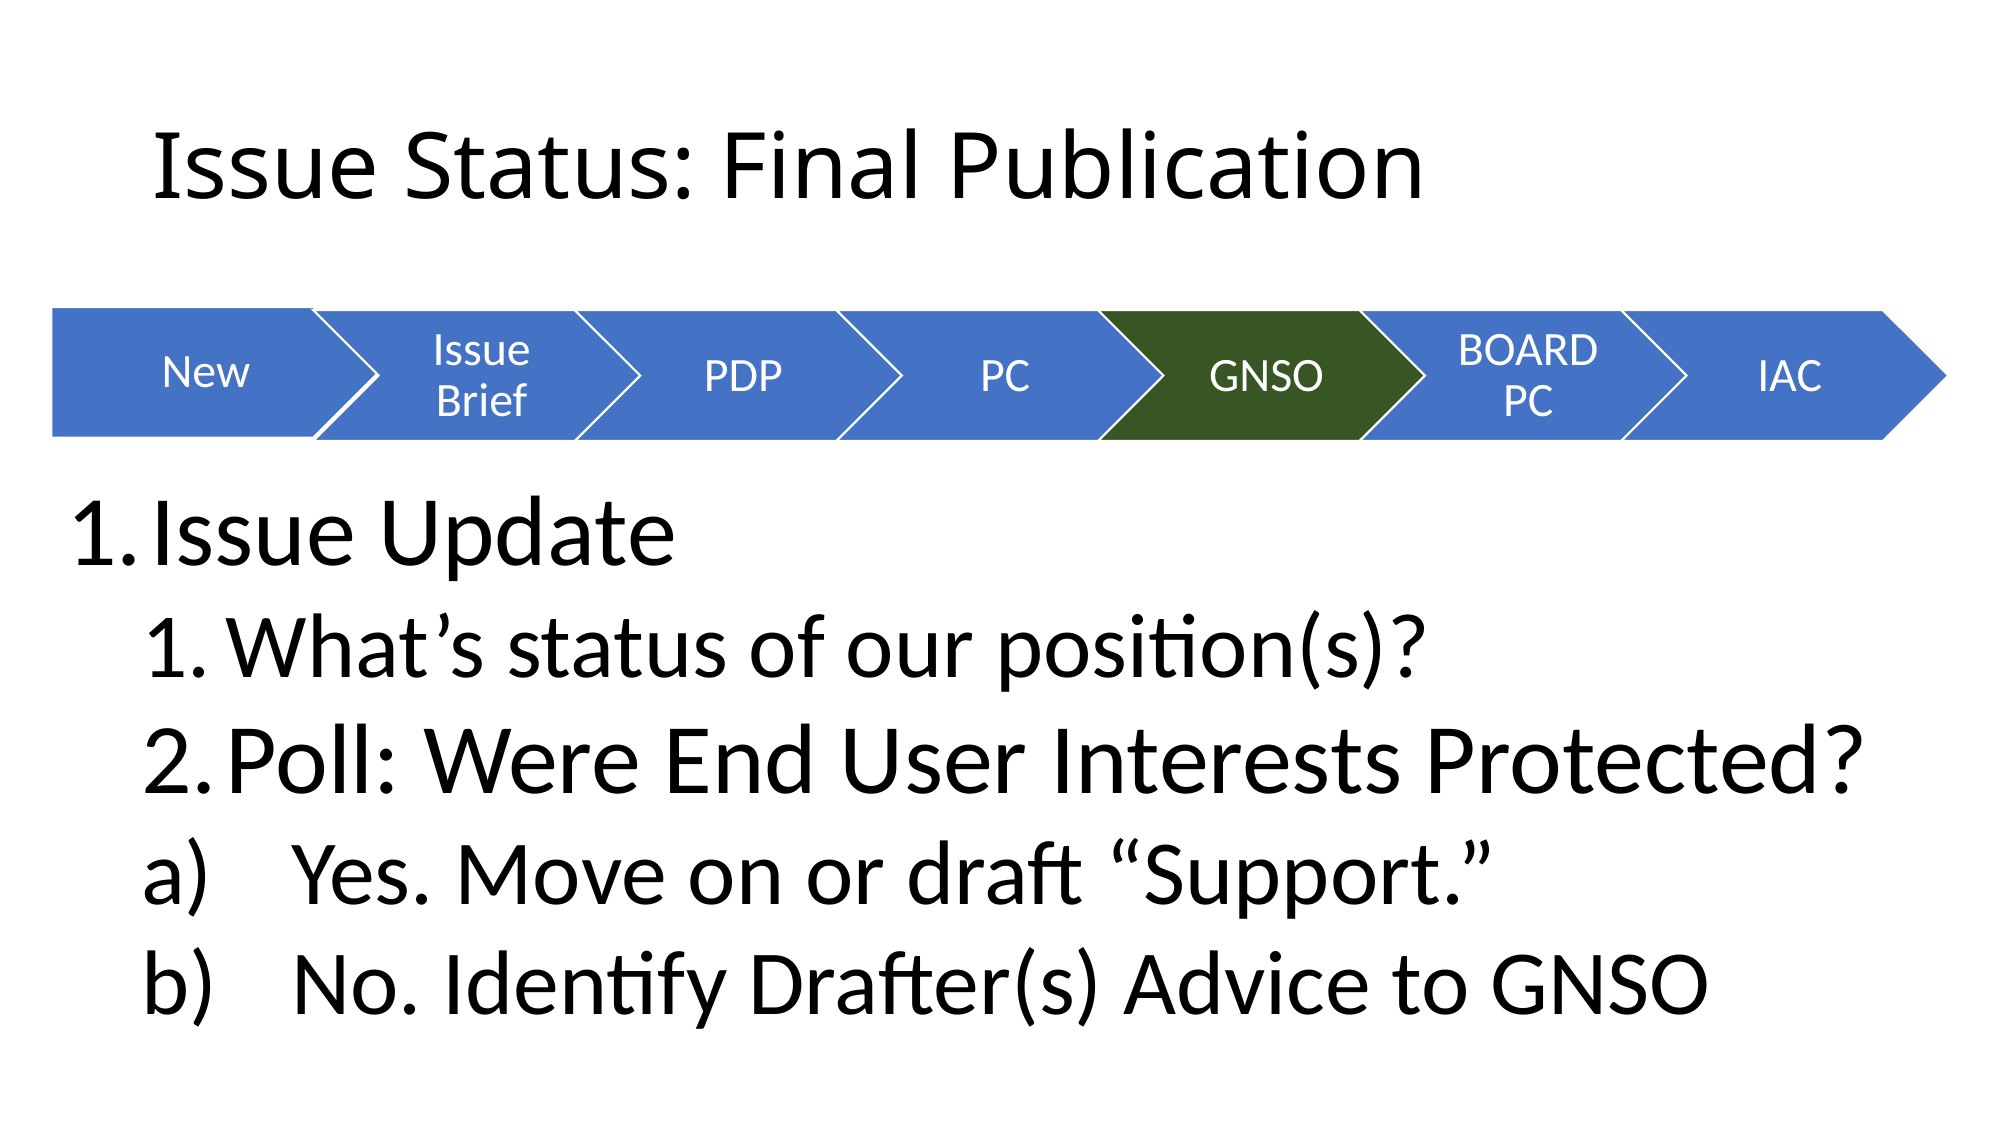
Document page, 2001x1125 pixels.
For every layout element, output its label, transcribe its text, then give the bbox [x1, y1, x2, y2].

text_box Issue Update What’s status of our position(s)? Poll: Were End User Interests Protected? Yes. Move on or draft “Support.” No. Identify Drafter(s) Advice to GNSO [51, 474, 1896, 1088]
title Issue Status: Final Publication [137, 59, 1863, 277]
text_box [51, 277, 1949, 474]
